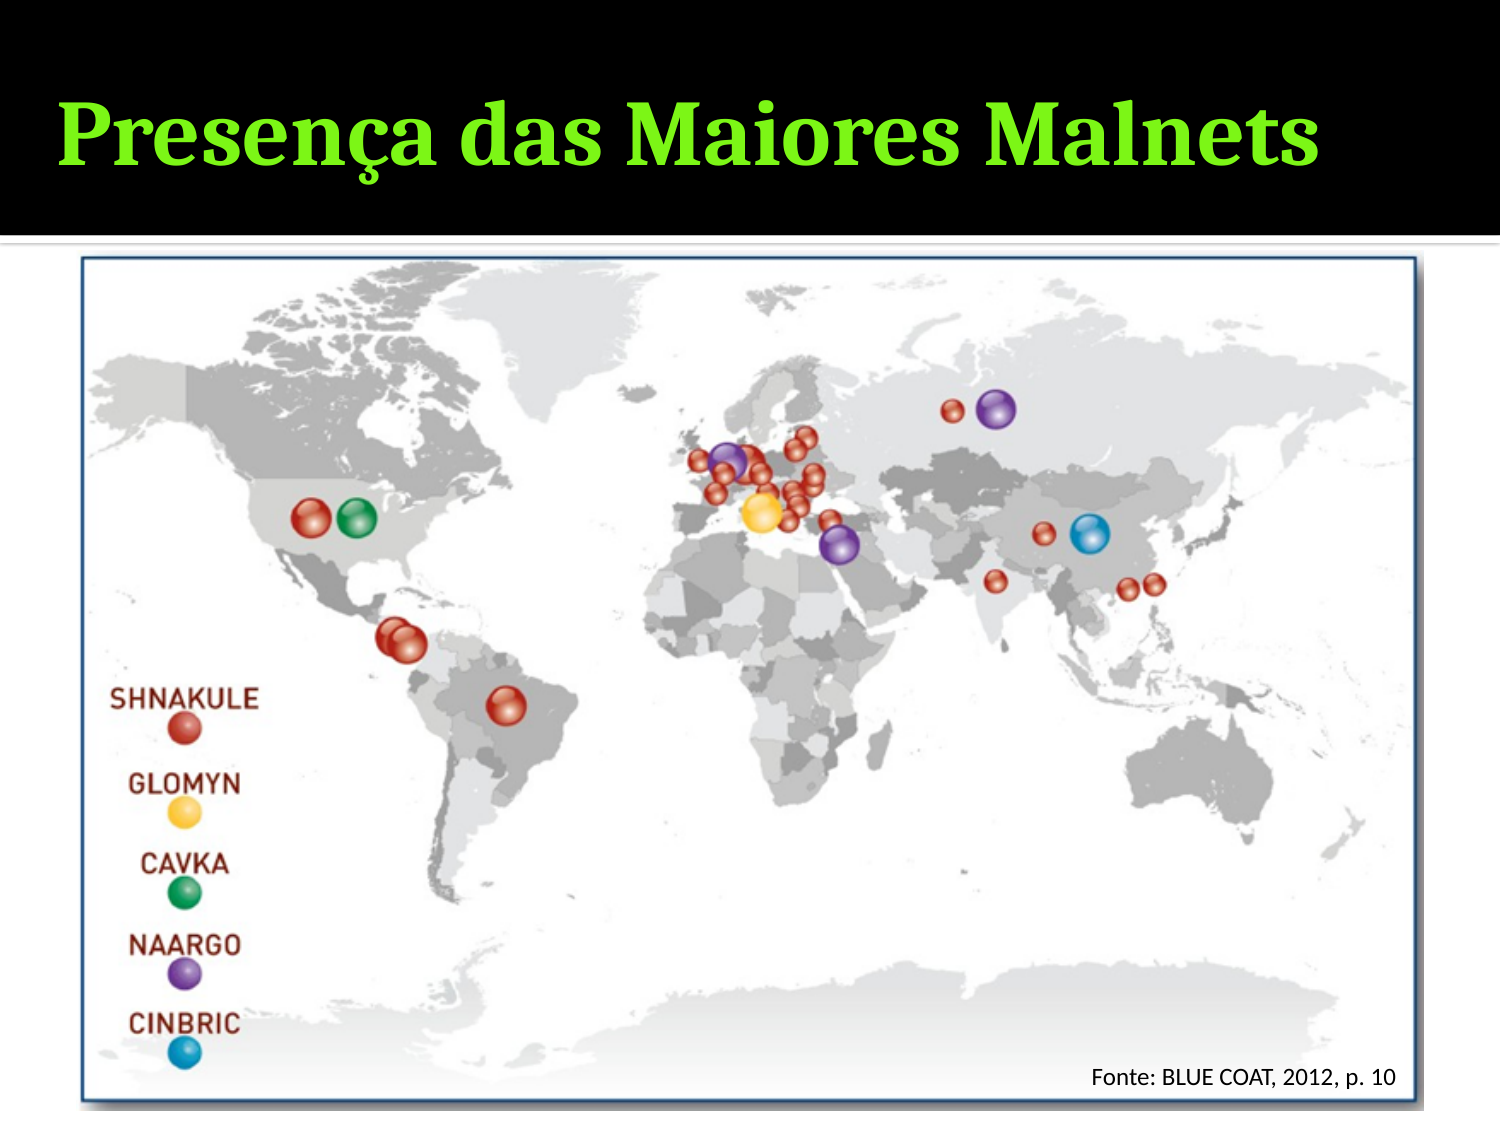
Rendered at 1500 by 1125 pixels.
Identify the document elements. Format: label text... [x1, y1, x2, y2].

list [76, 250, 1424, 1111]
title Presença das Maiores Malnets [41, 25, 1459, 231]
